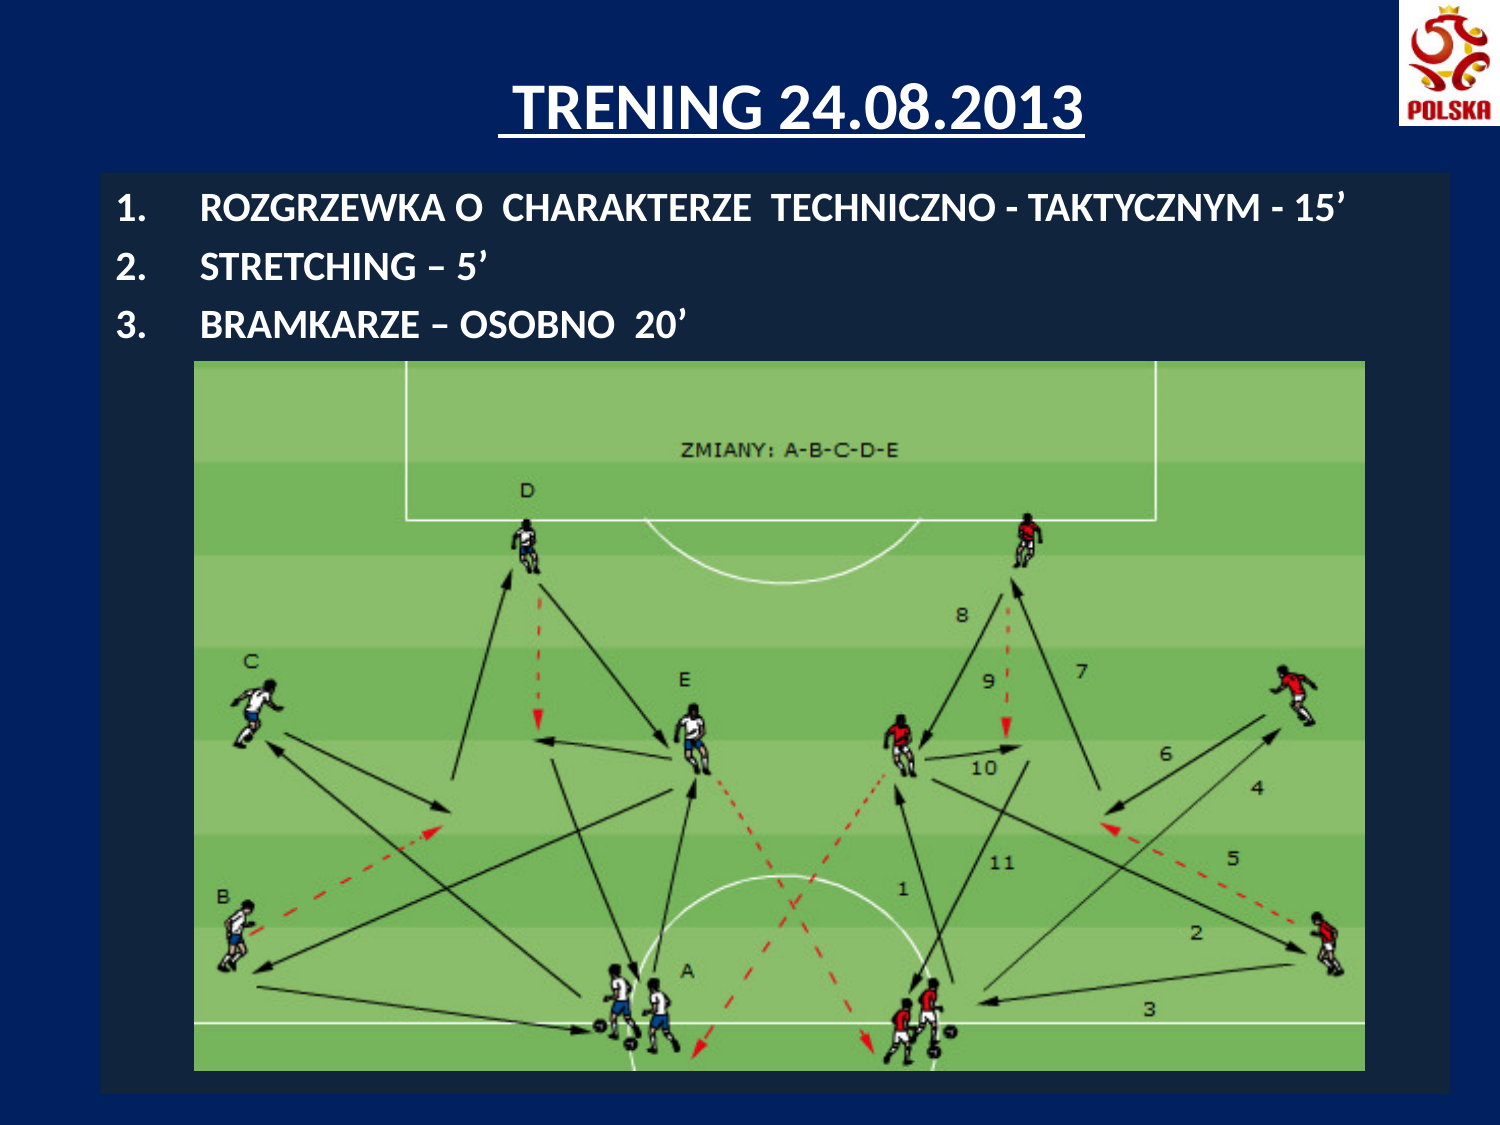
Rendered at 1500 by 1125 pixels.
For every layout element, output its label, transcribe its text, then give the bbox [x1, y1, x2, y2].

picture [194, 361, 1365, 1071]
title TRENING 24.08.2013 [431, 45, 1152, 161]
list ROZGRZEWKA O CHARAKTERZE TECHNICZNO - TAKTYCZNYM - 15’ STRETCHING – 5’ BRAMKARZE – OSOBNO 20’ [100, 172, 1451, 1094]
picture [1399, 0, 1500, 126]
